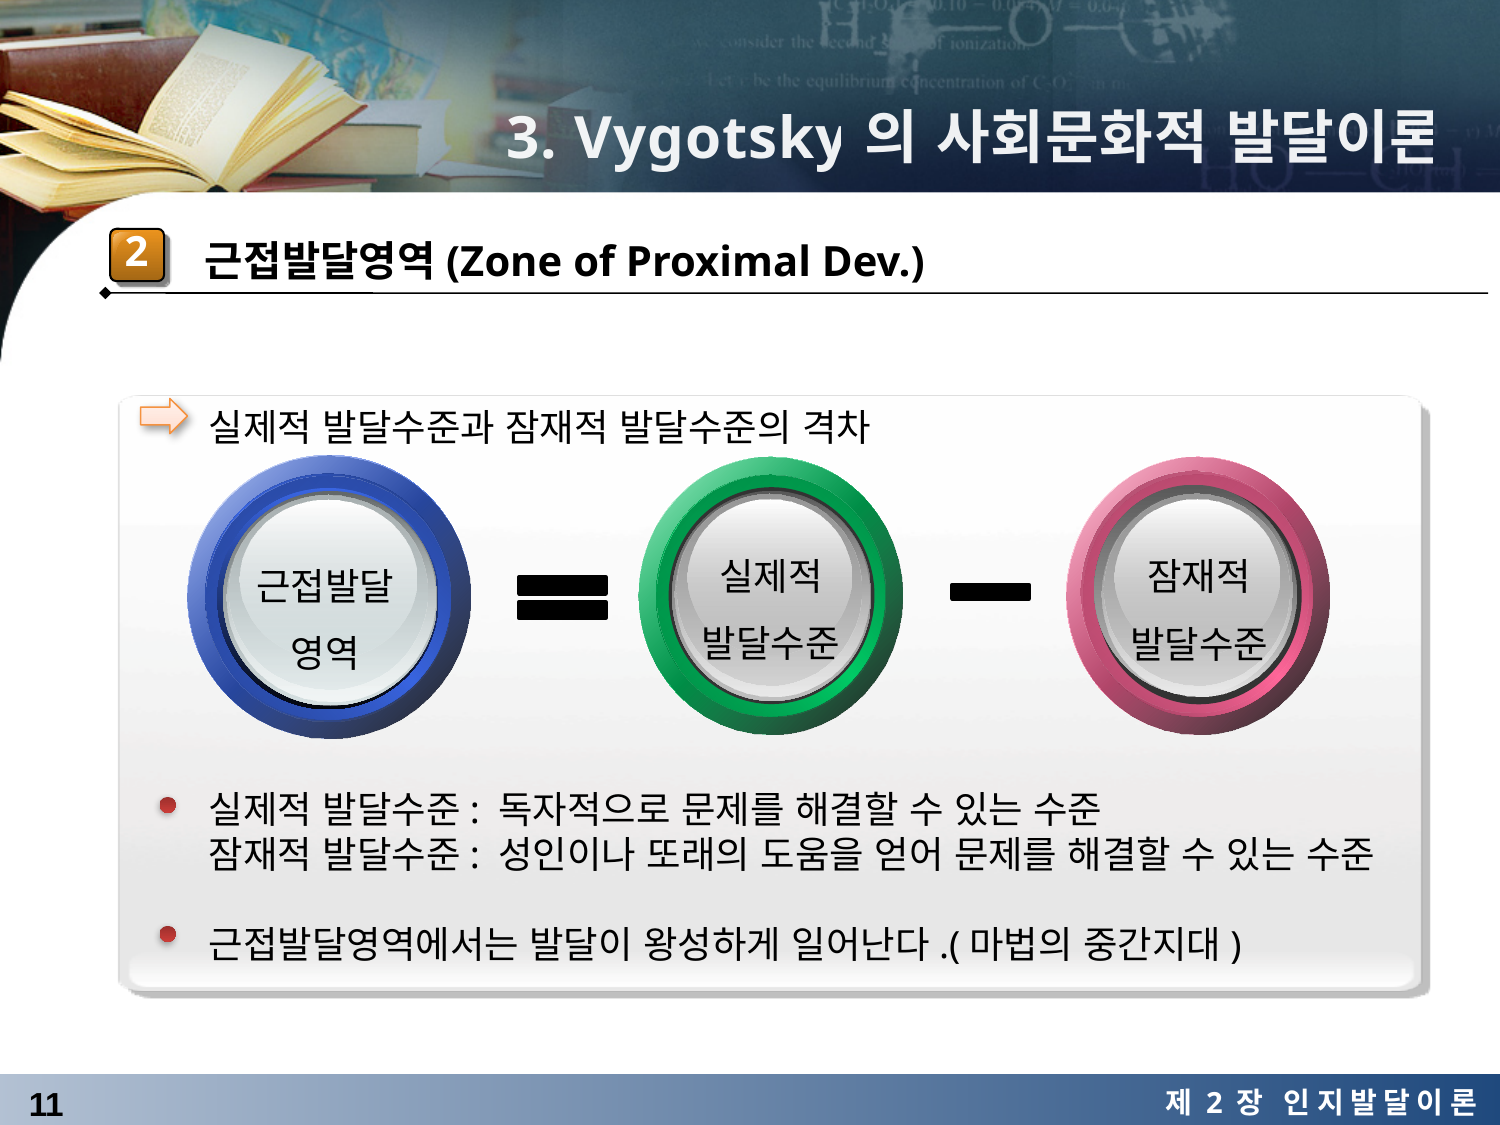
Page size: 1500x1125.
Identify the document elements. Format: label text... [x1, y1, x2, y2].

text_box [638, 456, 903, 735]
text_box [187, 454, 471, 739]
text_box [105, 216, 1489, 294]
slide_number 11 [0, 1075, 116, 1120]
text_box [105, 351, 1466, 1020]
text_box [1066, 456, 1330, 735]
text_box 3. Vygotsky의 사회문화적 발달이론 [491, 93, 1459, 178]
picture [0, 0, 1500, 383]
